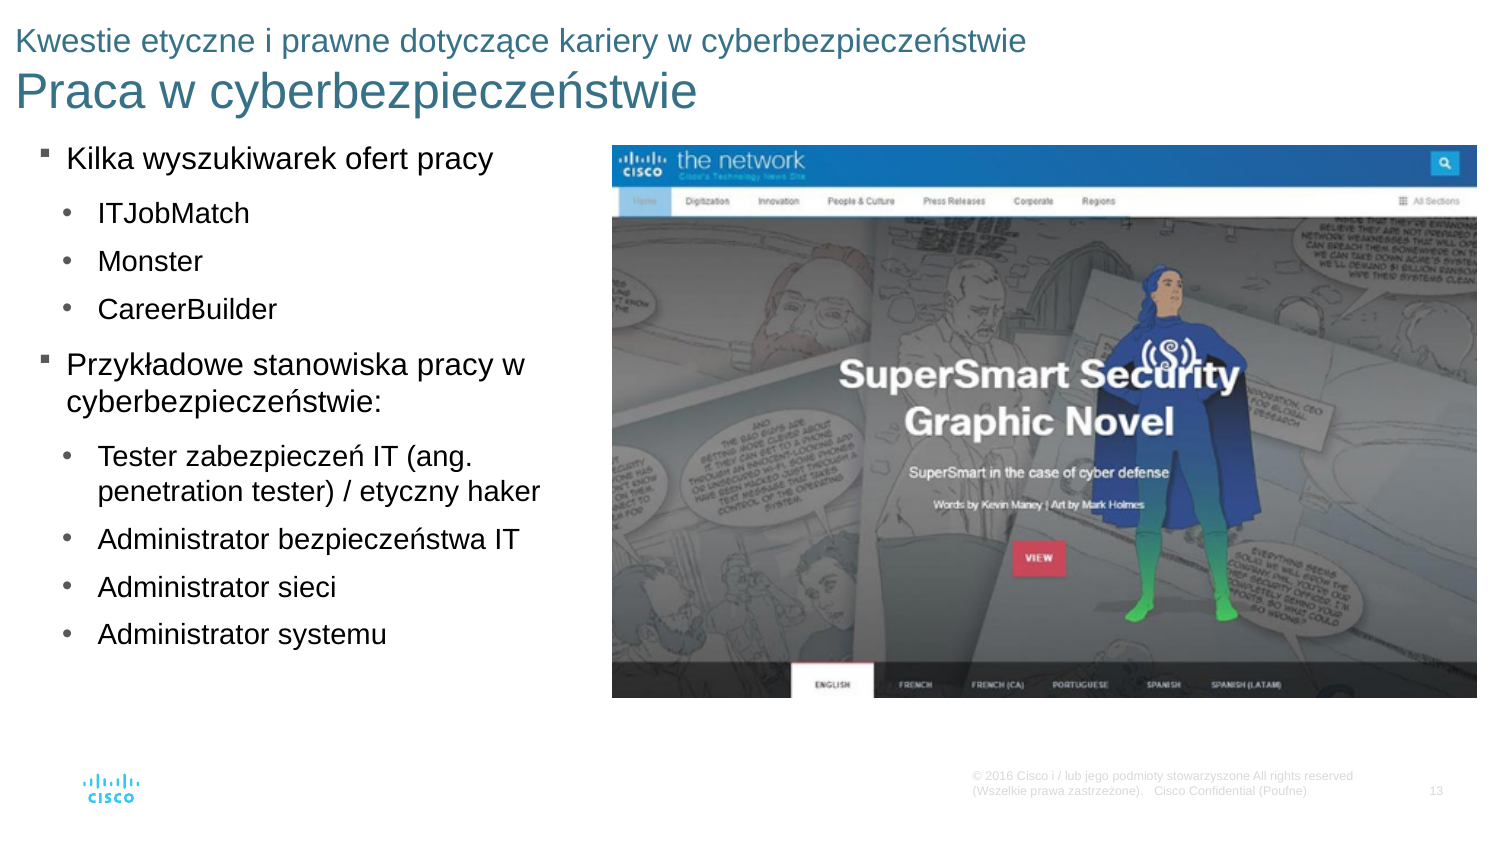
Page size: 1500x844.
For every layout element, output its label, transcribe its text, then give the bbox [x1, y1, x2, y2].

picture [612, 145, 1477, 699]
title Kwestie etyczne i prawne dotyczące kariery w cyberbezpieczeństwie Praca w cyberbezpieczeństwie [0, 6, 1500, 131]
list Kilka wyszukiwarek ofert pracy ITJobMatch Monster CareerBuilder Przykładowe stanowiska pracy w cyberbezpieczeństwie: Tester zabezpieczeń IT (ang. penetration tester) / etyczny haker Administrator bezpieczeństwa IT Administrator sieci Administrator systemu [23, 131, 593, 746]
